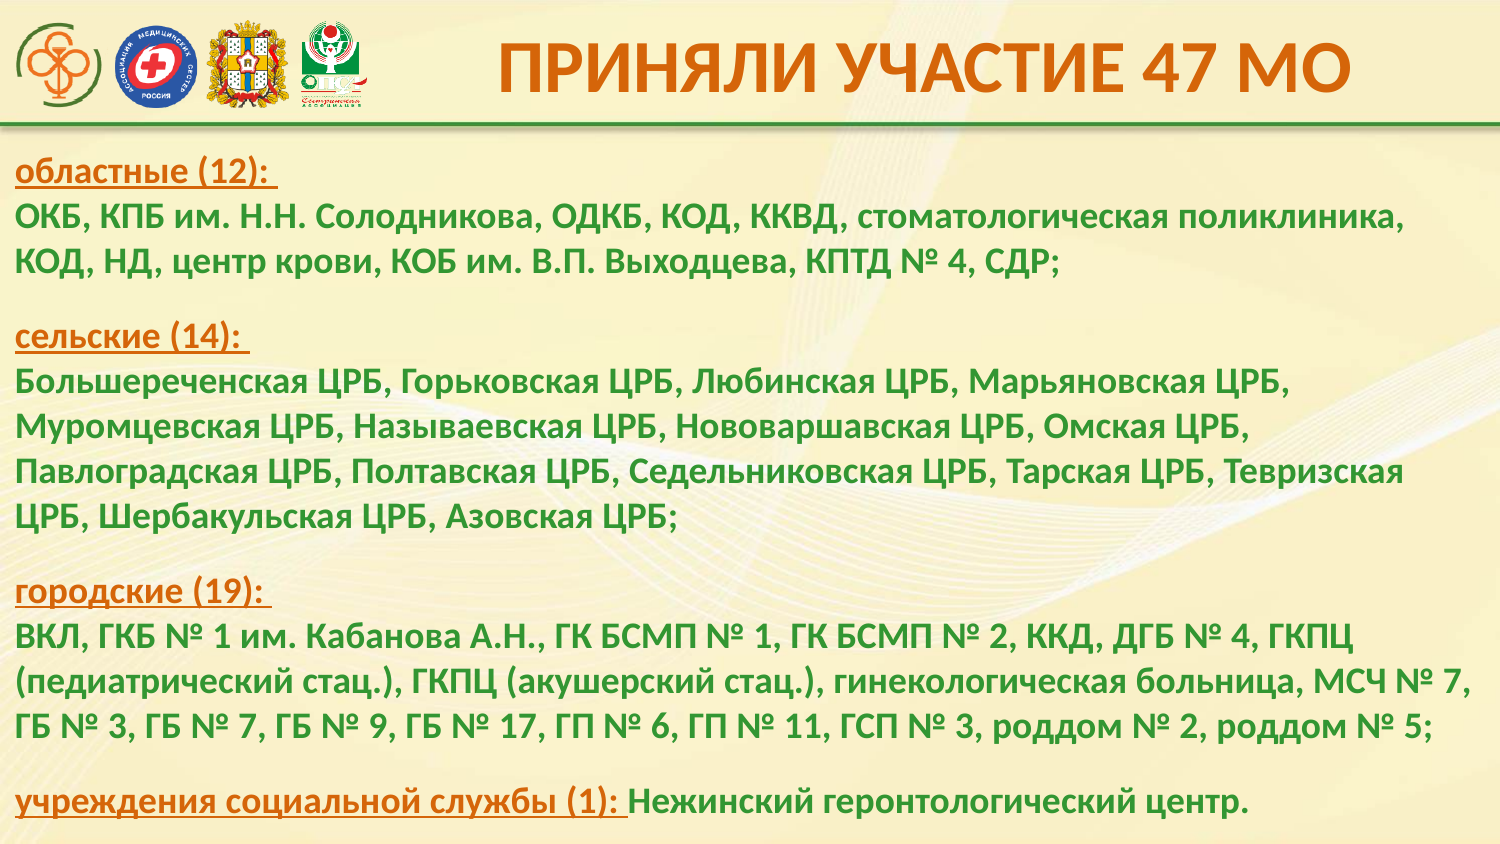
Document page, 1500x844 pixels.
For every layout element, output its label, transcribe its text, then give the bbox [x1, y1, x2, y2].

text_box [13, 18, 367, 111]
picture [0, 0, 1500, 138]
text_box областные (12): ОКБ, КПБ им. Н.Н. Солодникова, ОДКБ, КОД, ККВД, стоматологическая поликлиника, КОД, НД, центр крови, КОБ им. В.П. Выходцева, КПТД № 4, СДР; сельские (14): Большереченская ЦРБ, Горьковская ЦРБ, Любинская ЦРБ, Марьяновская ЦРБ, Муромцевская ЦРБ, Называевская ЦРБ, Нововаршавская ЦРБ, Омская ЦРБ, Павлоградская ЦРБ, Полтавская ЦРБ, Седельниковская ЦРБ, Тарская ЦРБ, Тевризская ЦРБ, Шербакульская ЦРБ, Азовская ЦРБ; городские (19): ВКЛ, ГКБ № 1 им. Кабанова А.Н., ГК БСМП № 1, ГК БСМП № 2, ККД, ДГБ № 4, ГКПЦ (педиатрический стац.), ГКПЦ (акушерский стац.), гинекологическая больница, МСЧ № 7, ГБ № 3, ГБ № 7, ГБ № 9, ГБ № 17, ГП № 6, ГП № 11, ГСП № 3, роддом № 2, роддом № 5; учреждения социальной службы (1): Нежинский геронтологический центр. [0, 138, 1500, 844]
text_box ПРИНЯЛИ УЧАСТИЕ 47 МО [366, 10, 1483, 115]
